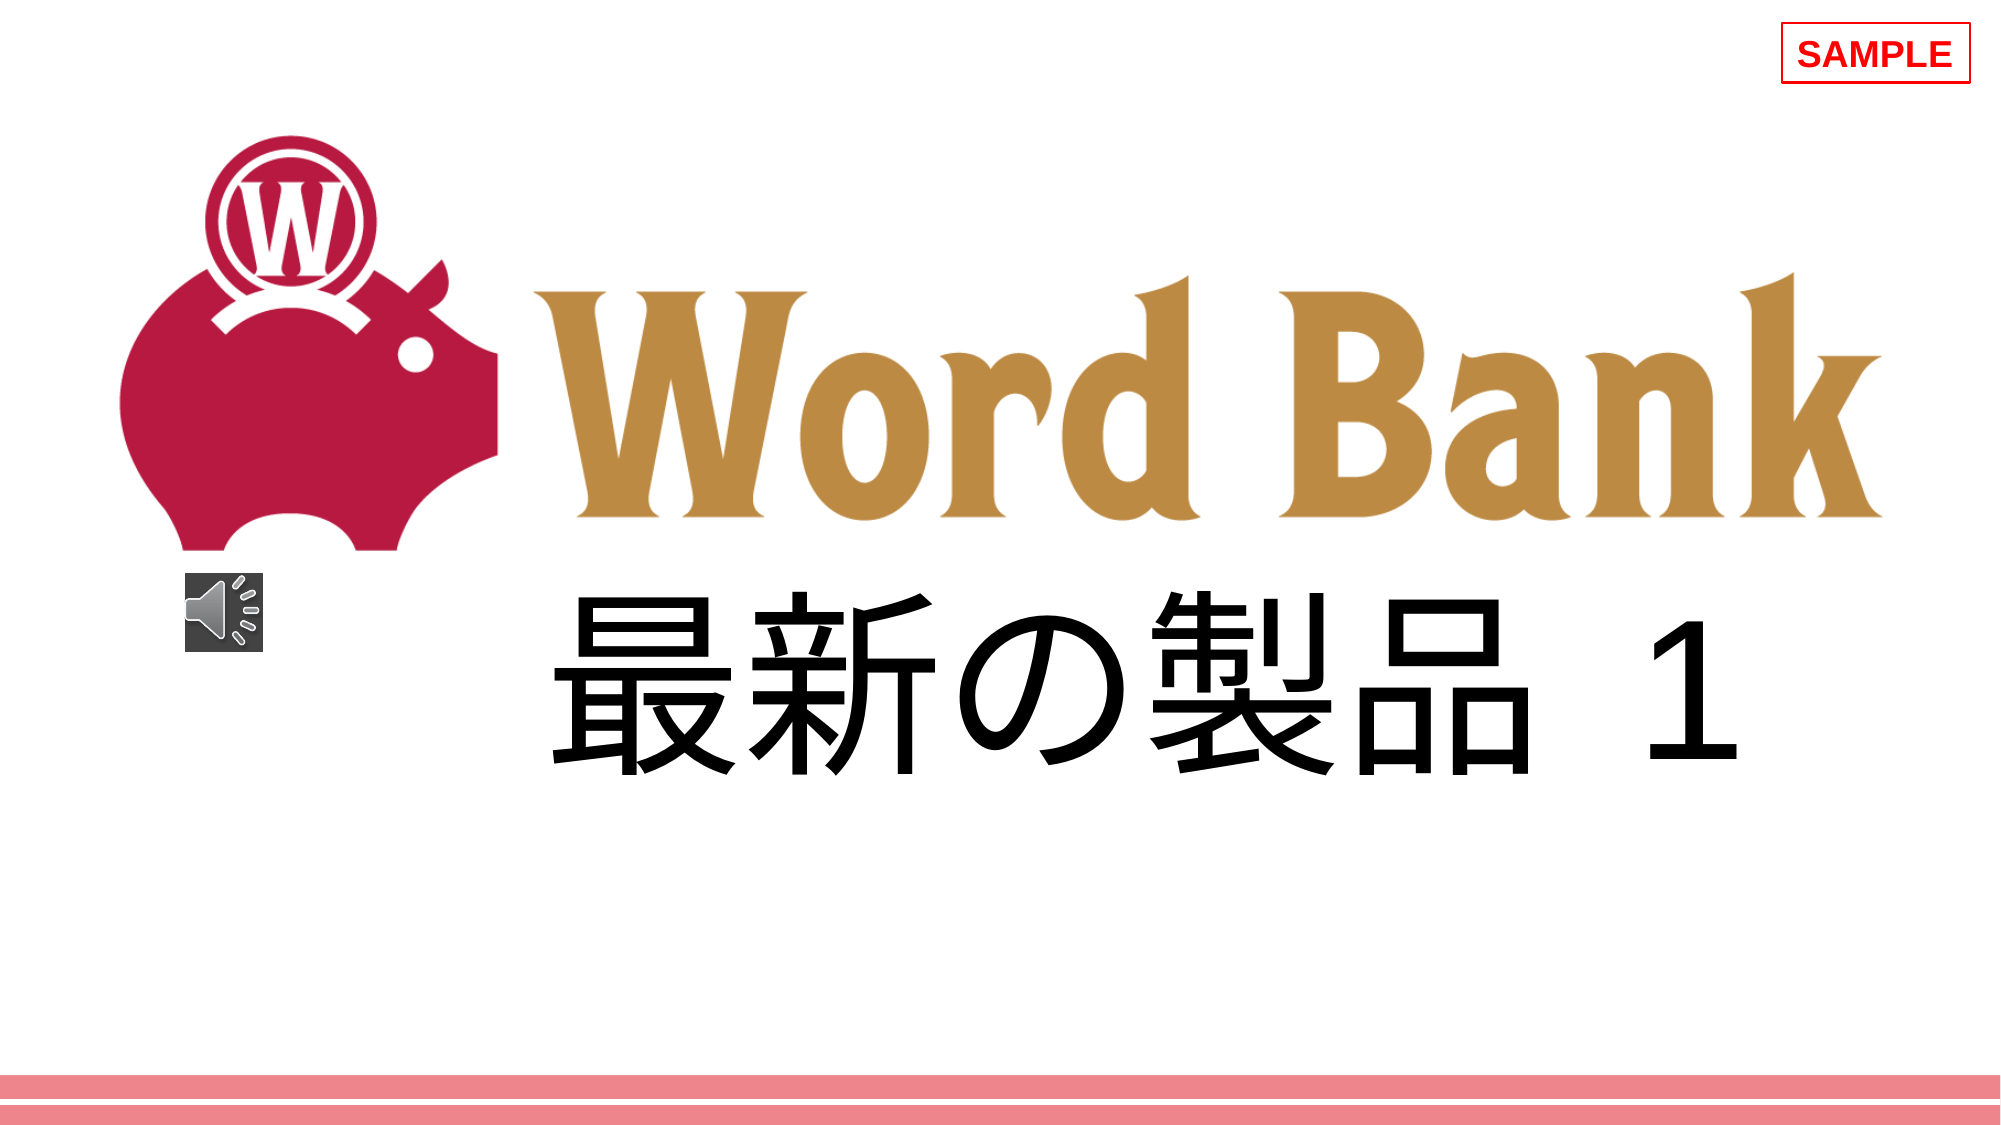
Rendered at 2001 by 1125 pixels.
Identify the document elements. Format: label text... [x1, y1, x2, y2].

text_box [184, 572, 265, 653]
text_box SAMPLE [1782, 22, 1971, 83]
picture [115, 122, 1885, 563]
list 最新の製品 1 [528, 562, 1816, 829]
